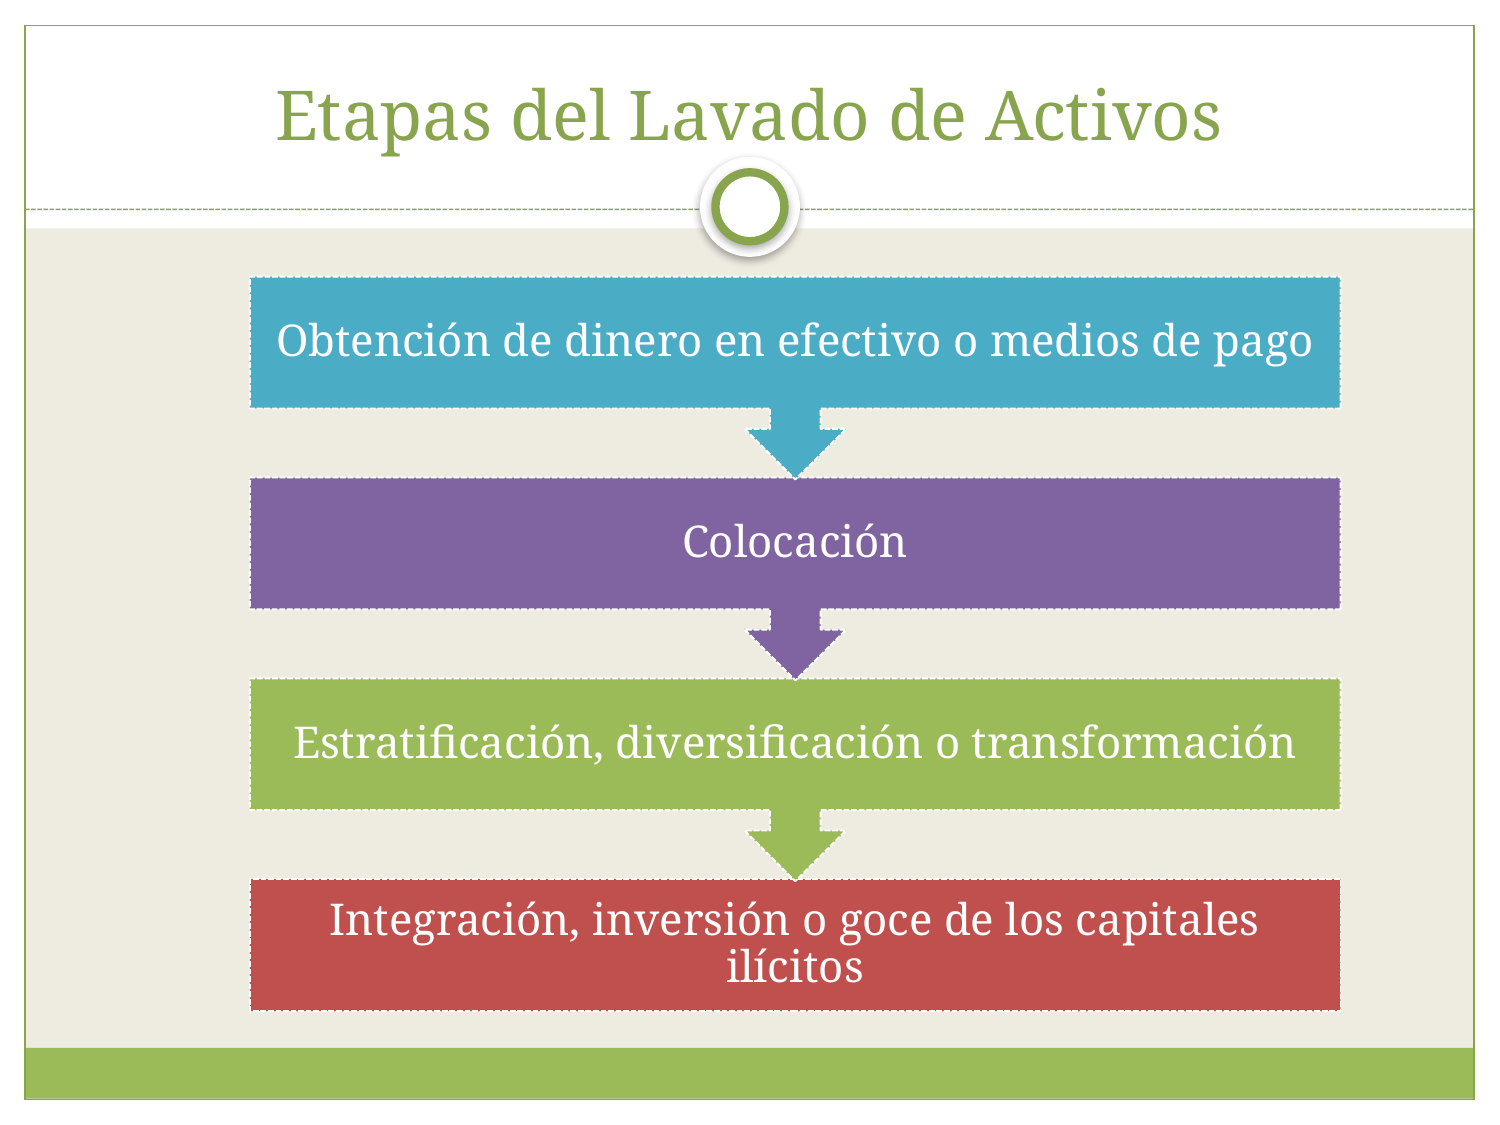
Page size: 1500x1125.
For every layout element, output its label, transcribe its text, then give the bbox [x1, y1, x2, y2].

title Etapas del Lavado de Activos [49, 37, 1450, 162]
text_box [249, 276, 1341, 1012]
